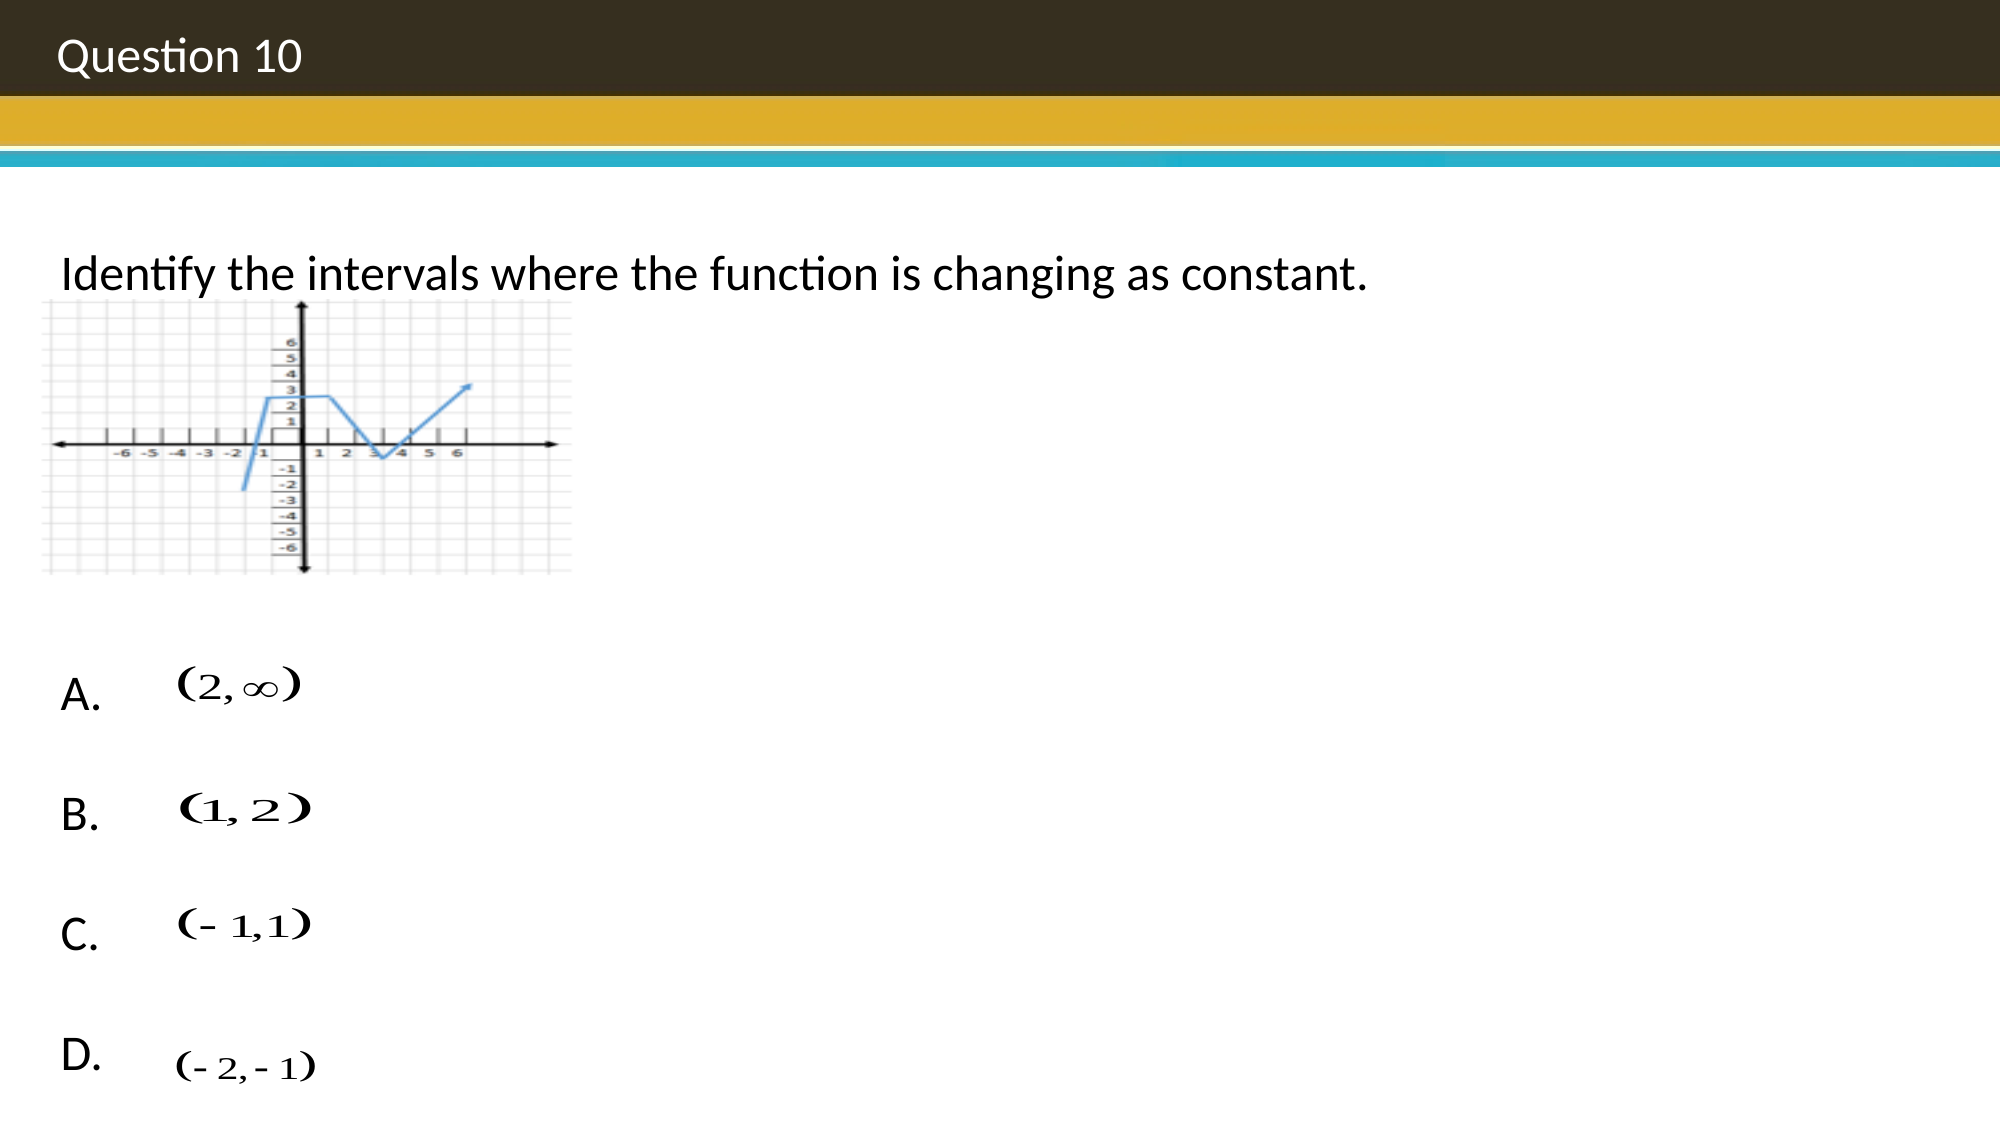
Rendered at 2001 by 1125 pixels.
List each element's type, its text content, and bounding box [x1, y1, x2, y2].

picture [40, 299, 575, 578]
picture [169, 786, 319, 840]
text_box Identify the intervals where the function is changing as constant. A. B. C. D. [45, 233, 1880, 1125]
picture [169, 659, 308, 721]
picture [0, 0, 2000, 167]
picture [169, 1045, 319, 1099]
text_box Question 10 [41, 14, 318, 90]
picture [169, 902, 319, 957]
